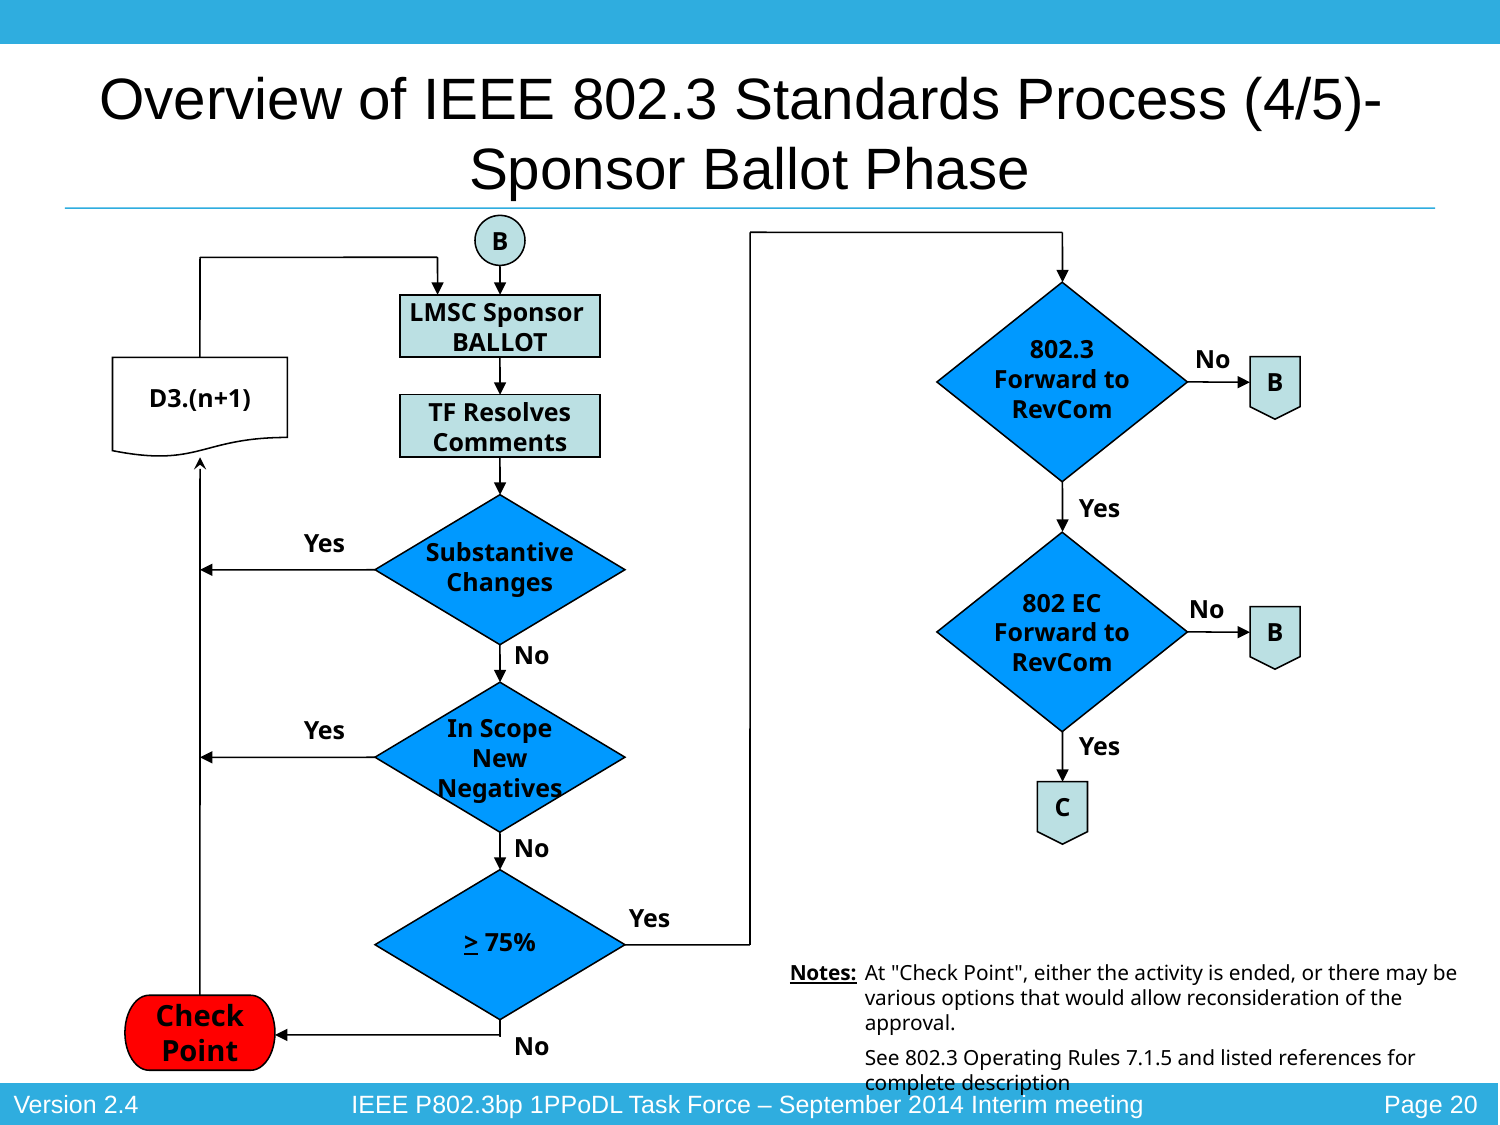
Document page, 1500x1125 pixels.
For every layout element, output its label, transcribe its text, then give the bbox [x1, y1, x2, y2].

text_box B [1250, 606, 1301, 670]
text_box [493, 857, 499, 868]
text_box C [1037, 781, 1088, 845]
text_box [1056, 732, 1069, 781]
text_box Yes [289, 707, 361, 752]
text_box [431, 258, 444, 295]
text_box [193, 457, 207, 470]
text_box Yes [614, 894, 686, 940]
text_box [493, 266, 507, 294]
text_box [493, 457, 507, 494]
text_box D3.(n+1) [112, 357, 288, 456]
text_box No [499, 824, 565, 870]
text_box Yes [1064, 485, 1136, 531]
text_box No [499, 1023, 565, 1069]
text_box [199, 751, 375, 764]
text_box Yes [289, 519, 361, 565]
text_box Substantive Changes [375, 494, 625, 645]
text_box Notes: At "Check Point", either the activity is ended, or there may be various options that would allow reconsideration of the approval. See 802.3 Operating Rules 7.1.5 and listed references for complete description [774, 952, 1475, 1103]
text_box B [1250, 356, 1301, 420]
text_box B [474, 215, 526, 266]
text_box 802.3 Forward to RevCom [936, 282, 1188, 482]
text_box TF Resolves Comments [399, 394, 601, 458]
text_box [1188, 380, 1250, 389]
text_box In Scope New Negatives [375, 682, 625, 833]
text_box No [1174, 585, 1240, 631]
text_box 802 EC Forward to RevCom [936, 532, 1188, 732]
text_box Yes [1064, 722, 1136, 768]
text_box [1056, 233, 1069, 282]
text_box [275, 1028, 500, 1042]
text_box [1188, 627, 1250, 639]
title Overview of IEEE 802.3 Standards Process (4/5)- Sponsor Ballot Phase [74, 66, 1426, 197]
text_box > 75% [375, 870, 625, 1020]
text_box [493, 357, 507, 394]
text_box [199, 563, 375, 577]
text_box LMSC Sponsor BALLOT [399, 294, 601, 358]
text_box [493, 644, 507, 682]
text_box [1056, 482, 1069, 532]
text_box No [1180, 335, 1246, 381]
text_box No [501, 632, 565, 677]
text_box Check Point [124, 995, 275, 1071]
